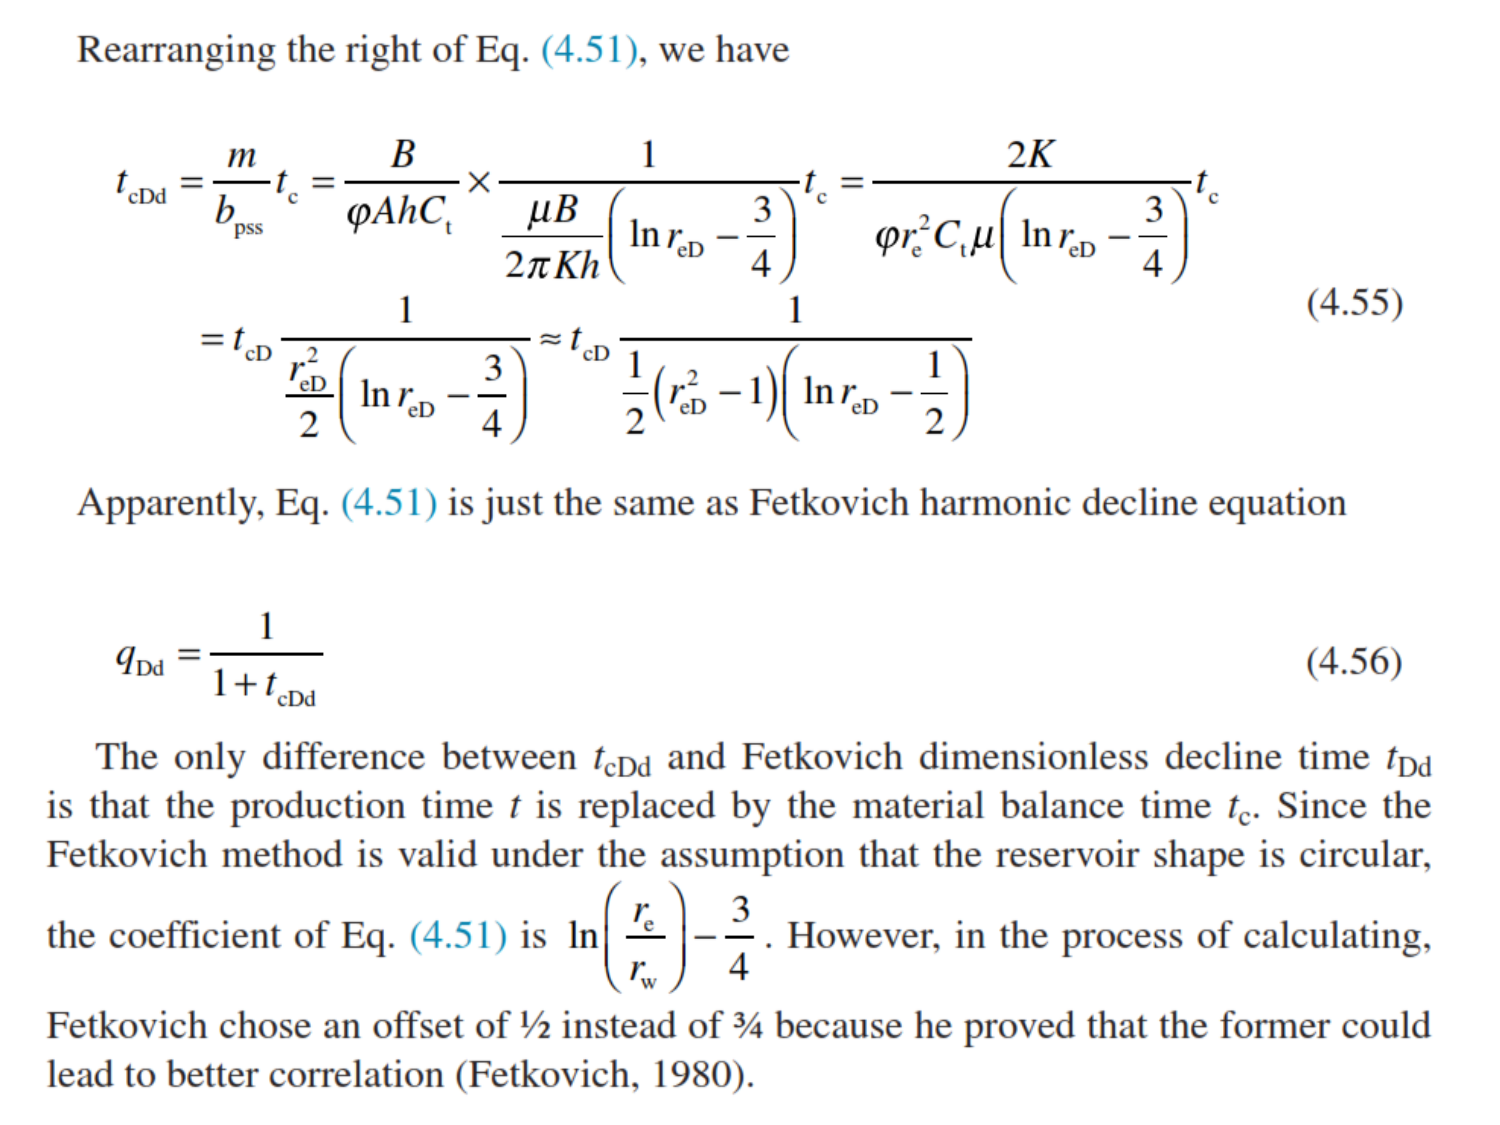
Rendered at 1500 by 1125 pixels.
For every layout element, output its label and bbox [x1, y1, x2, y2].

picture [29, 722, 1446, 1104]
text_box [64, 23, 1414, 720]
